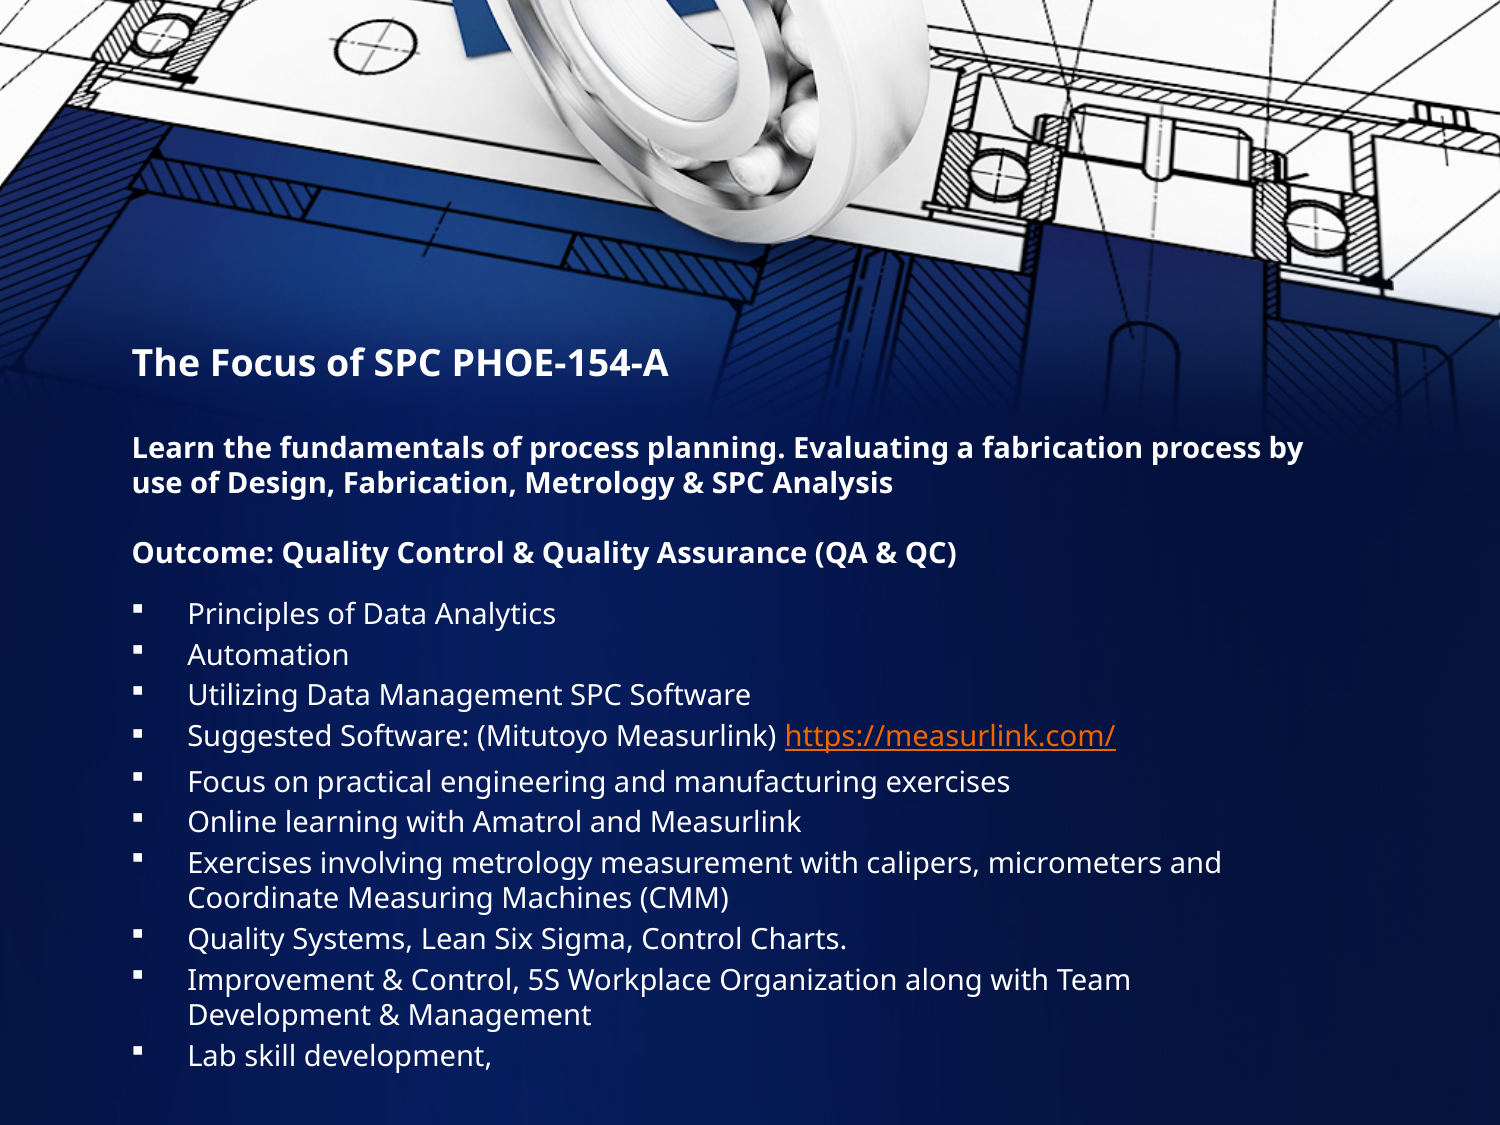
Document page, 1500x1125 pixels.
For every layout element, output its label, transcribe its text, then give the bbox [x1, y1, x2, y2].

title The Focus of SPC PHOE-154-A Learn the fundamentals of process planning. Evaluating a fabrication process by use of Design, Fabrication, Metrology & SPC Analysis Outcome: Quality Control & Quality Assurance (QA & QC) [116, 412, 1334, 496]
list Principles of Data Analytics Automation Utilizing Data Management SPC Software Suggested Software: (Mitutoyo Measurlink) https://measurlink.com/ Focus on practical engineering and manufacturing exercises Online learning with Amatrol and Measurlink Exercises involving metrology measurement with calipers, micrometers and Coordinate Measuring Machines (CMM) Quality Systems, Lean Six Sigma, Control Charts. Improvement & Control, 5S Workplace Organization along with Team Development & Management Lab skill development, [115, 587, 1241, 1088]
picture [0, 0, 1500, 1125]
